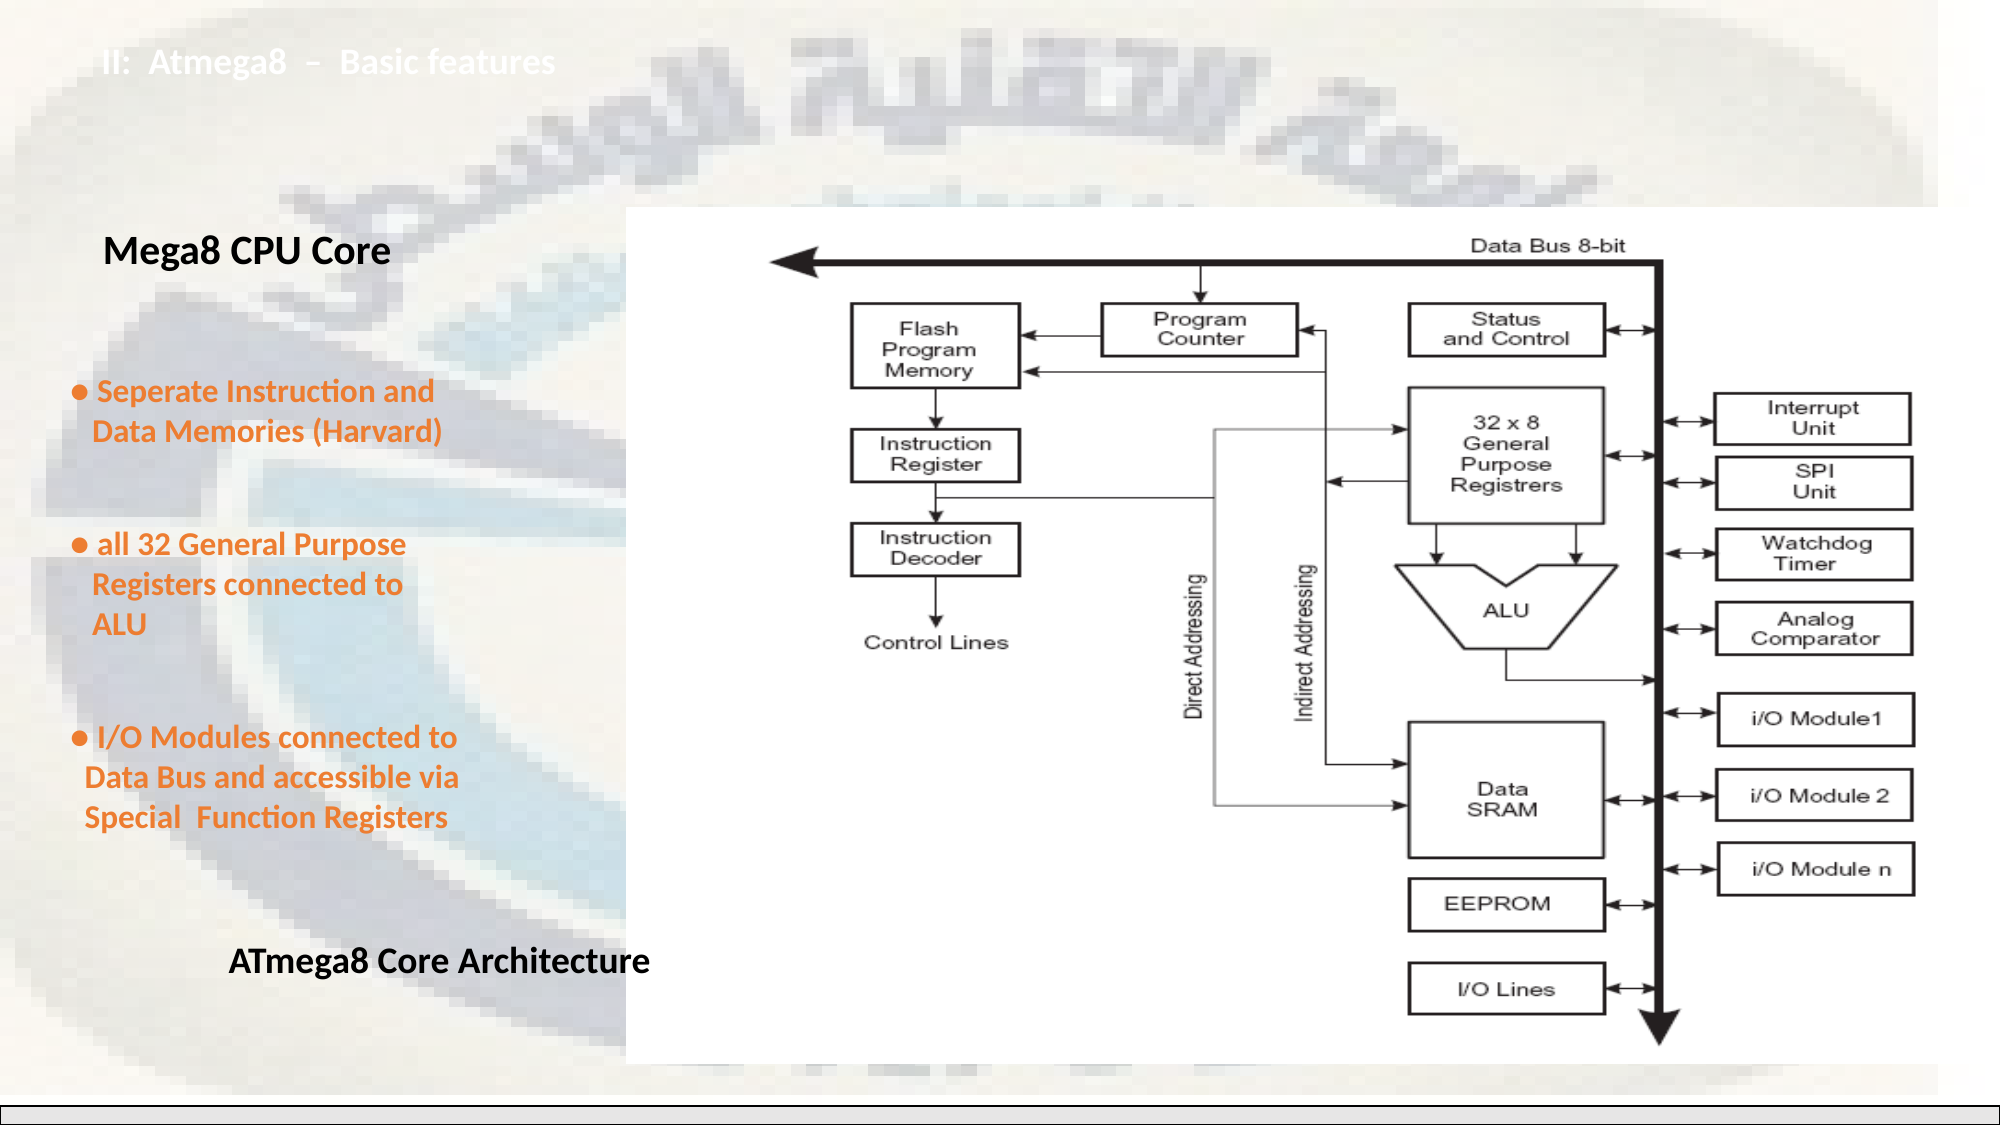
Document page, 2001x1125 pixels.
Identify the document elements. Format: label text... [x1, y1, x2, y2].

text_box Label Operator Operand[s] ;Comment INIT: mov ax, bx ; Copy contents of bx into ax Label - INIT: Operator - mov Operands - ax and bx Comment - alphanumeric string between ; and \n Not case sensitive Unlike other assemblers, destination operand is first mov is the mnemonic that the assembler translates into an opcode [0, 0, 2000, 1105]
picture [626, 207, 2000, 1064]
text_box [0, 1105, 2000, 1125]
text_box II: Atmega8 – Basic features [86, 29, 1457, 90]
text_box ATmega8 Core Architecture [213, 928, 626, 989]
text_box Mega8 CPU Core [88, 215, 407, 281]
text_box ● Seperate Instruction and Data Memories (Harvard) ● all 32 General Purpose Registers connected to ALU ● I/O Modules connected to Data Bus and accessible via Special Function Registers [54, 361, 626, 843]
